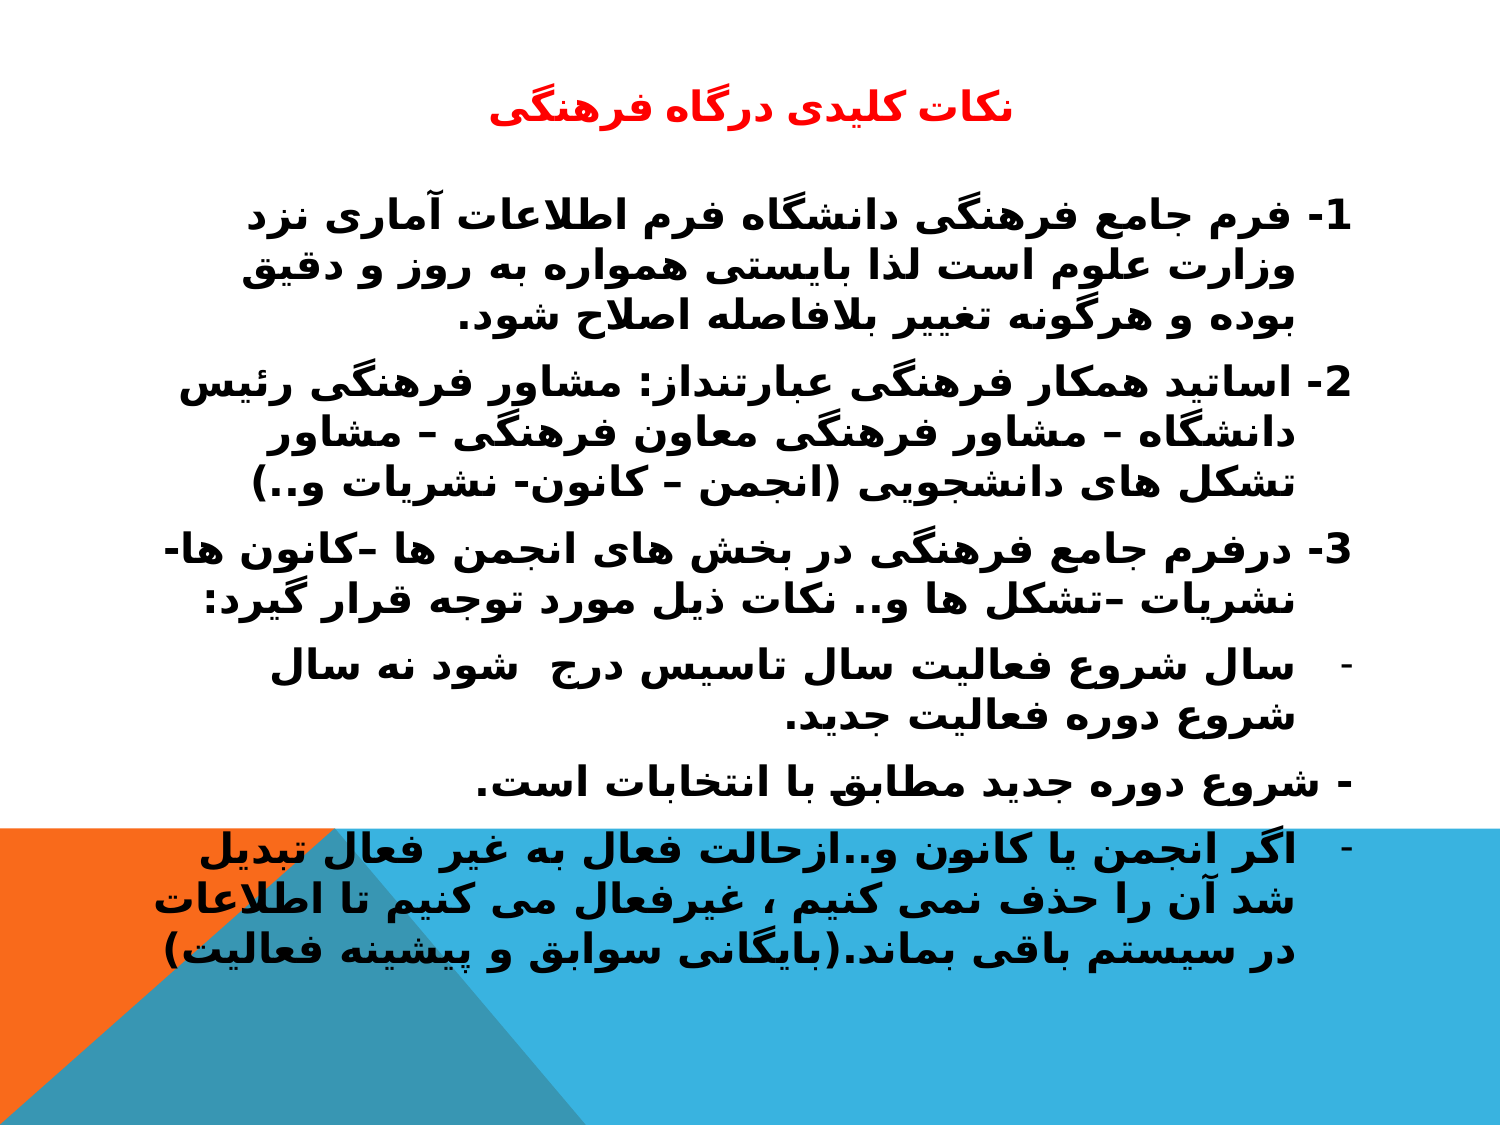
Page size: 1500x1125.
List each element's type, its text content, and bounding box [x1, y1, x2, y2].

list 1- فرم جامع فرهنگی دانشگاه فرم اطلاعات آماری نزد وزارت علوم است لذا بایستی همواره به روز و دقیق بوده و هرگونه تغییر بلافاصله اصلاح شود. 2- اساتید همکار فرهنگی عبارتنداز: مشاور فرهنگی رئیس دانشگاه – مشاور فرهنگی معاون فرهنگی – مشاور تشکل های دانشجویی (انجمن – کانون- نشریات و..) 3- درفرم جامع فرهنگی در بخش های انجمن ها –کانون ها- نشریات –تشکل ها و.. نکات ذیل مورد توجه قرار گیرد: سال شروع فعالیت سال تاسیس درج شود نه سال شروع دوره فعالیت جدید. - شروع دوره جدید مطابق با انتخابات است. اگر انجمن یا کانون و..ازحالت فعال به غیر فعال تبدیل شد آن را حذف نمی کنیم ، غیرفعال می کنیم تا اطلاعات در سیستم باقی بماند.(بایگانی سوابق و پیشینه فعالیت) [135, 180, 1369, 875]
title نکات کلیدی درگاه فرهنگی [135, 60, 1369, 150]
